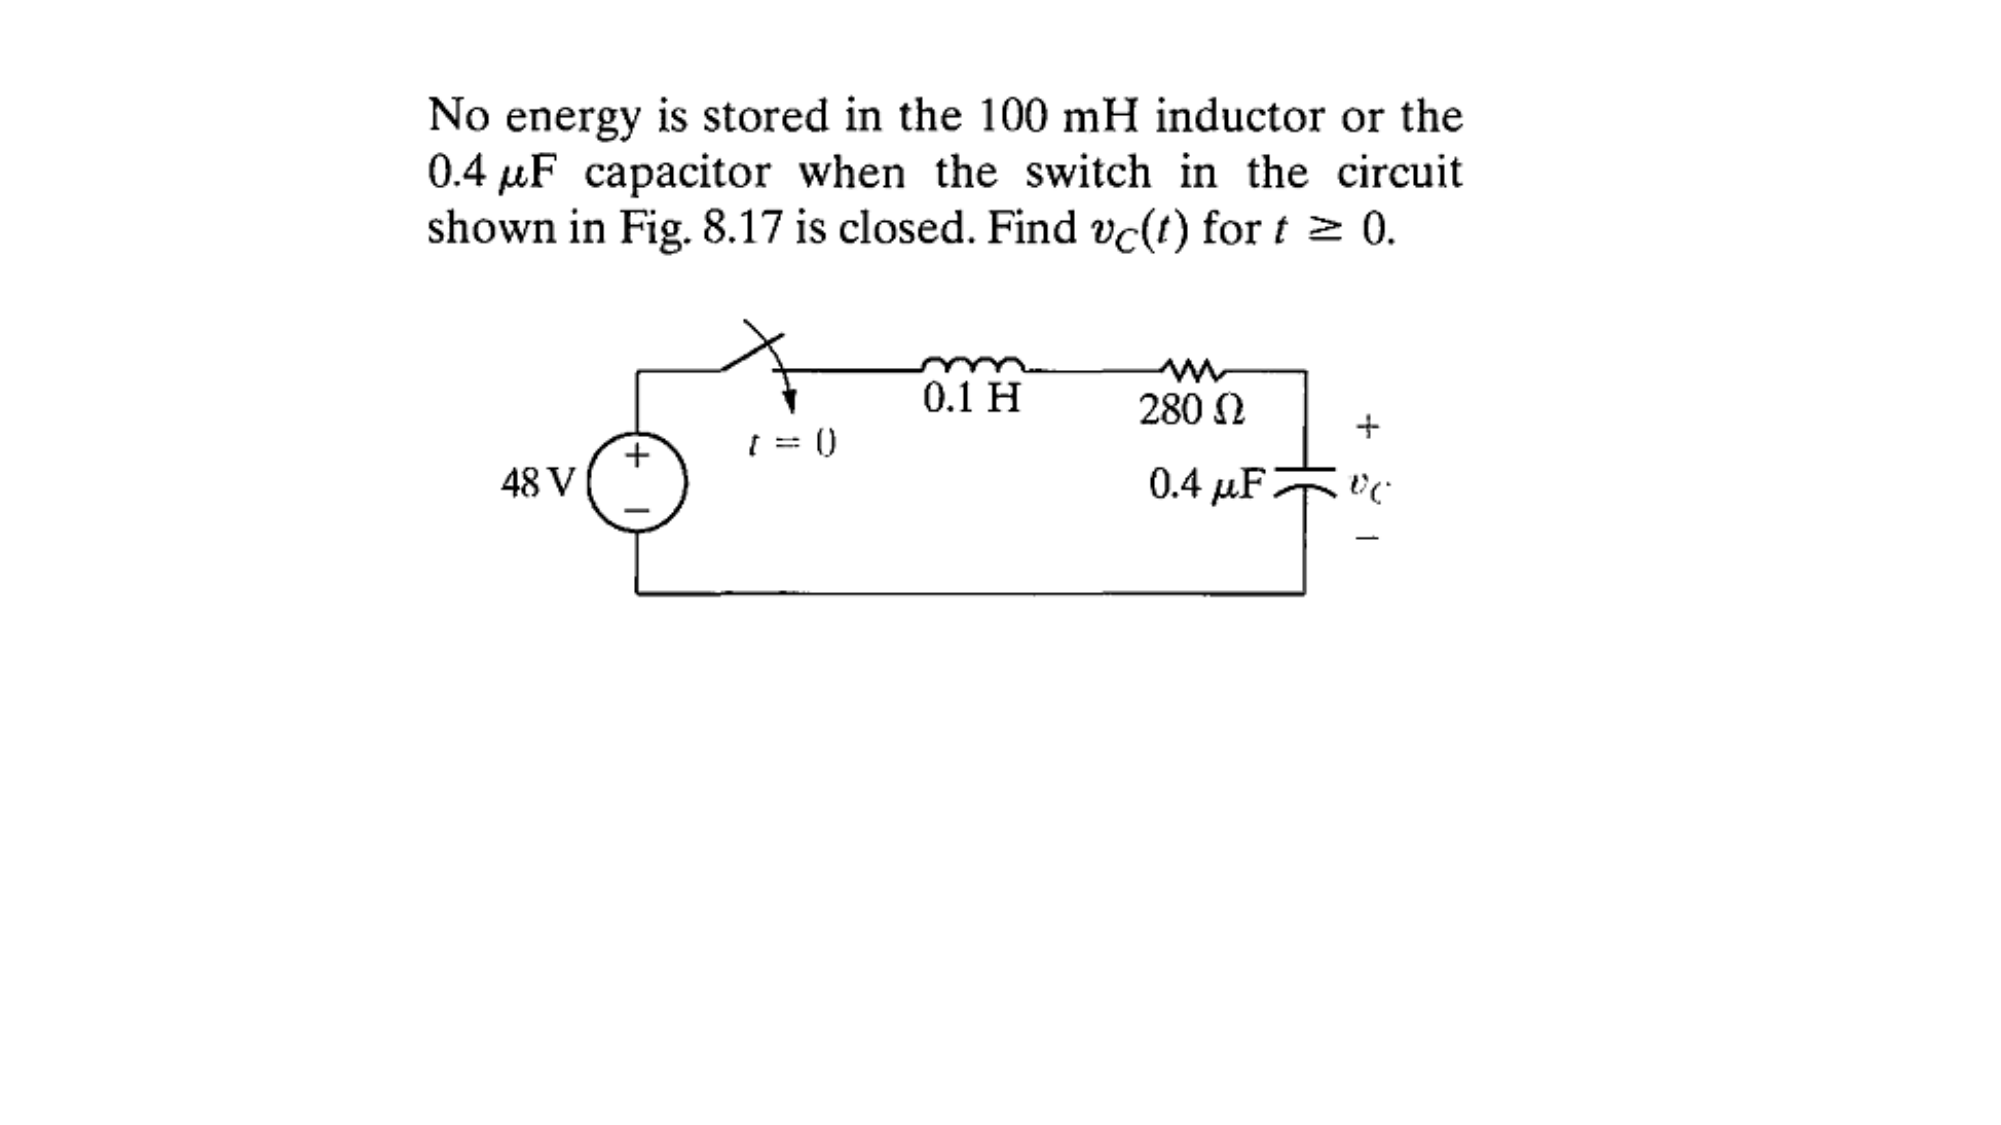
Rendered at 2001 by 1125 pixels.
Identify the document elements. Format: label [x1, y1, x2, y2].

picture [409, 79, 1525, 618]
